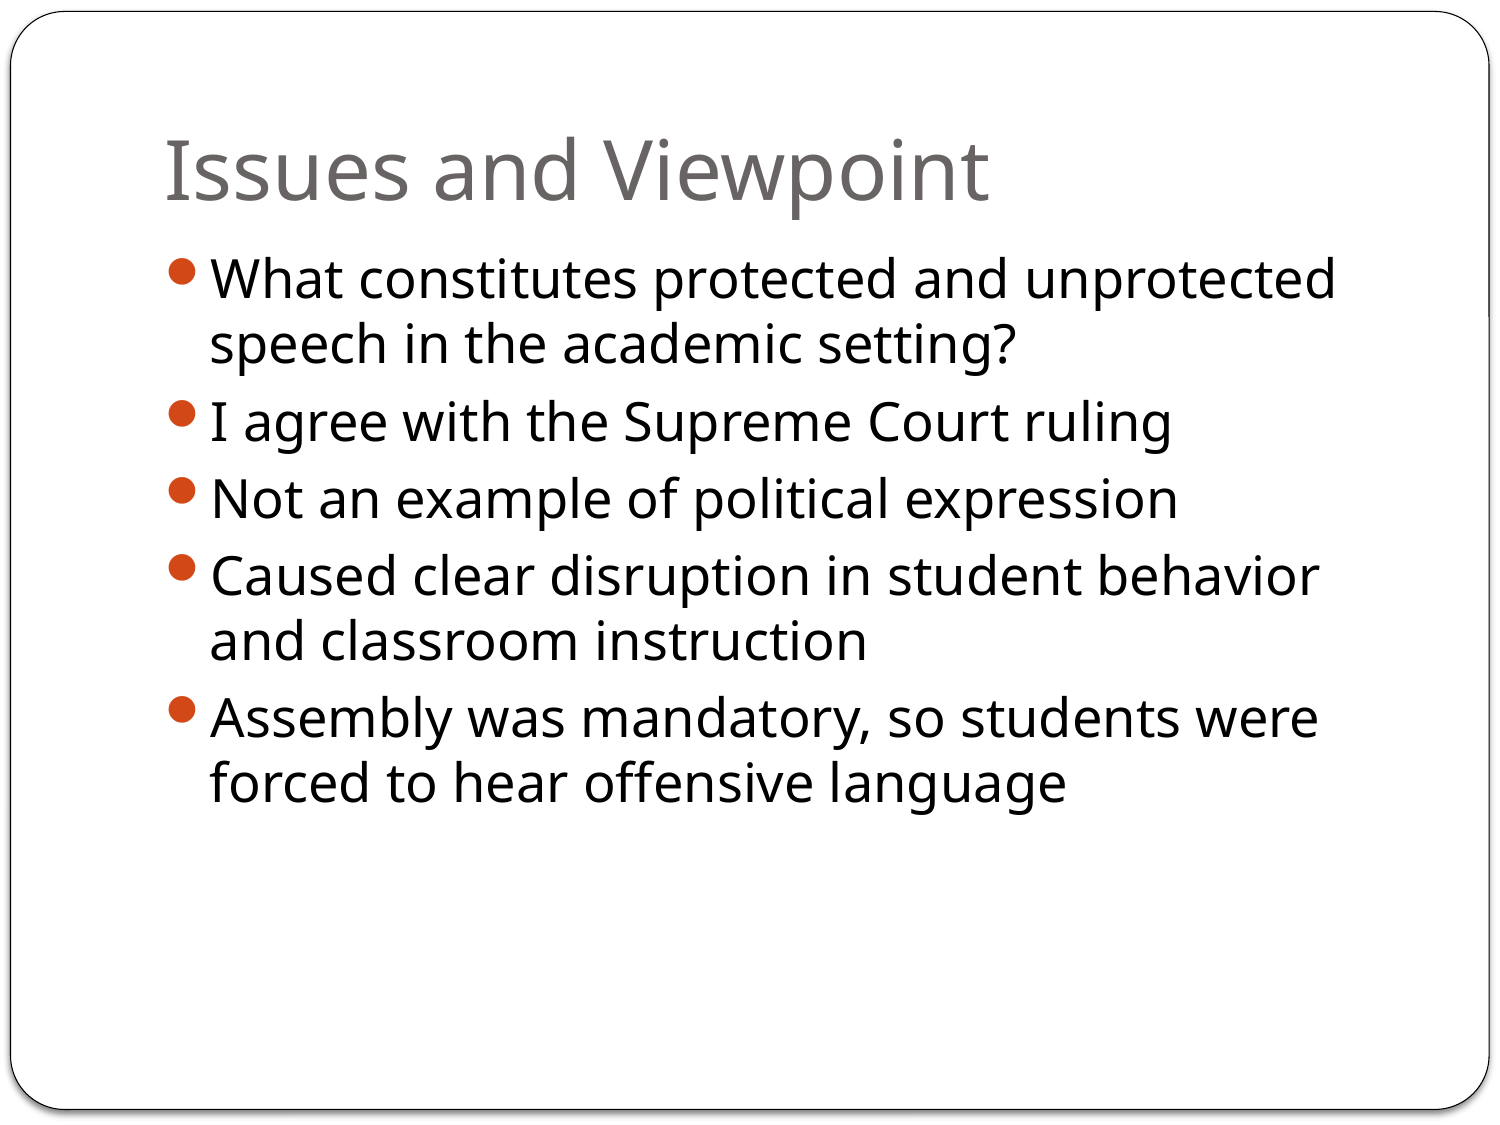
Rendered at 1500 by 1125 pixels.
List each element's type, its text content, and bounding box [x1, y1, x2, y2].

list What constitutes protected and unprotected speech in the academic setting? I agree with the Supreme Court ruling Not an example of political expression Caused clear disruption in student behavior and classroom instruction Assembly was mandatory, so students were forced to hear offensive language [150, 237, 1425, 988]
title Issues and Viewpoint [150, 45, 1425, 233]
